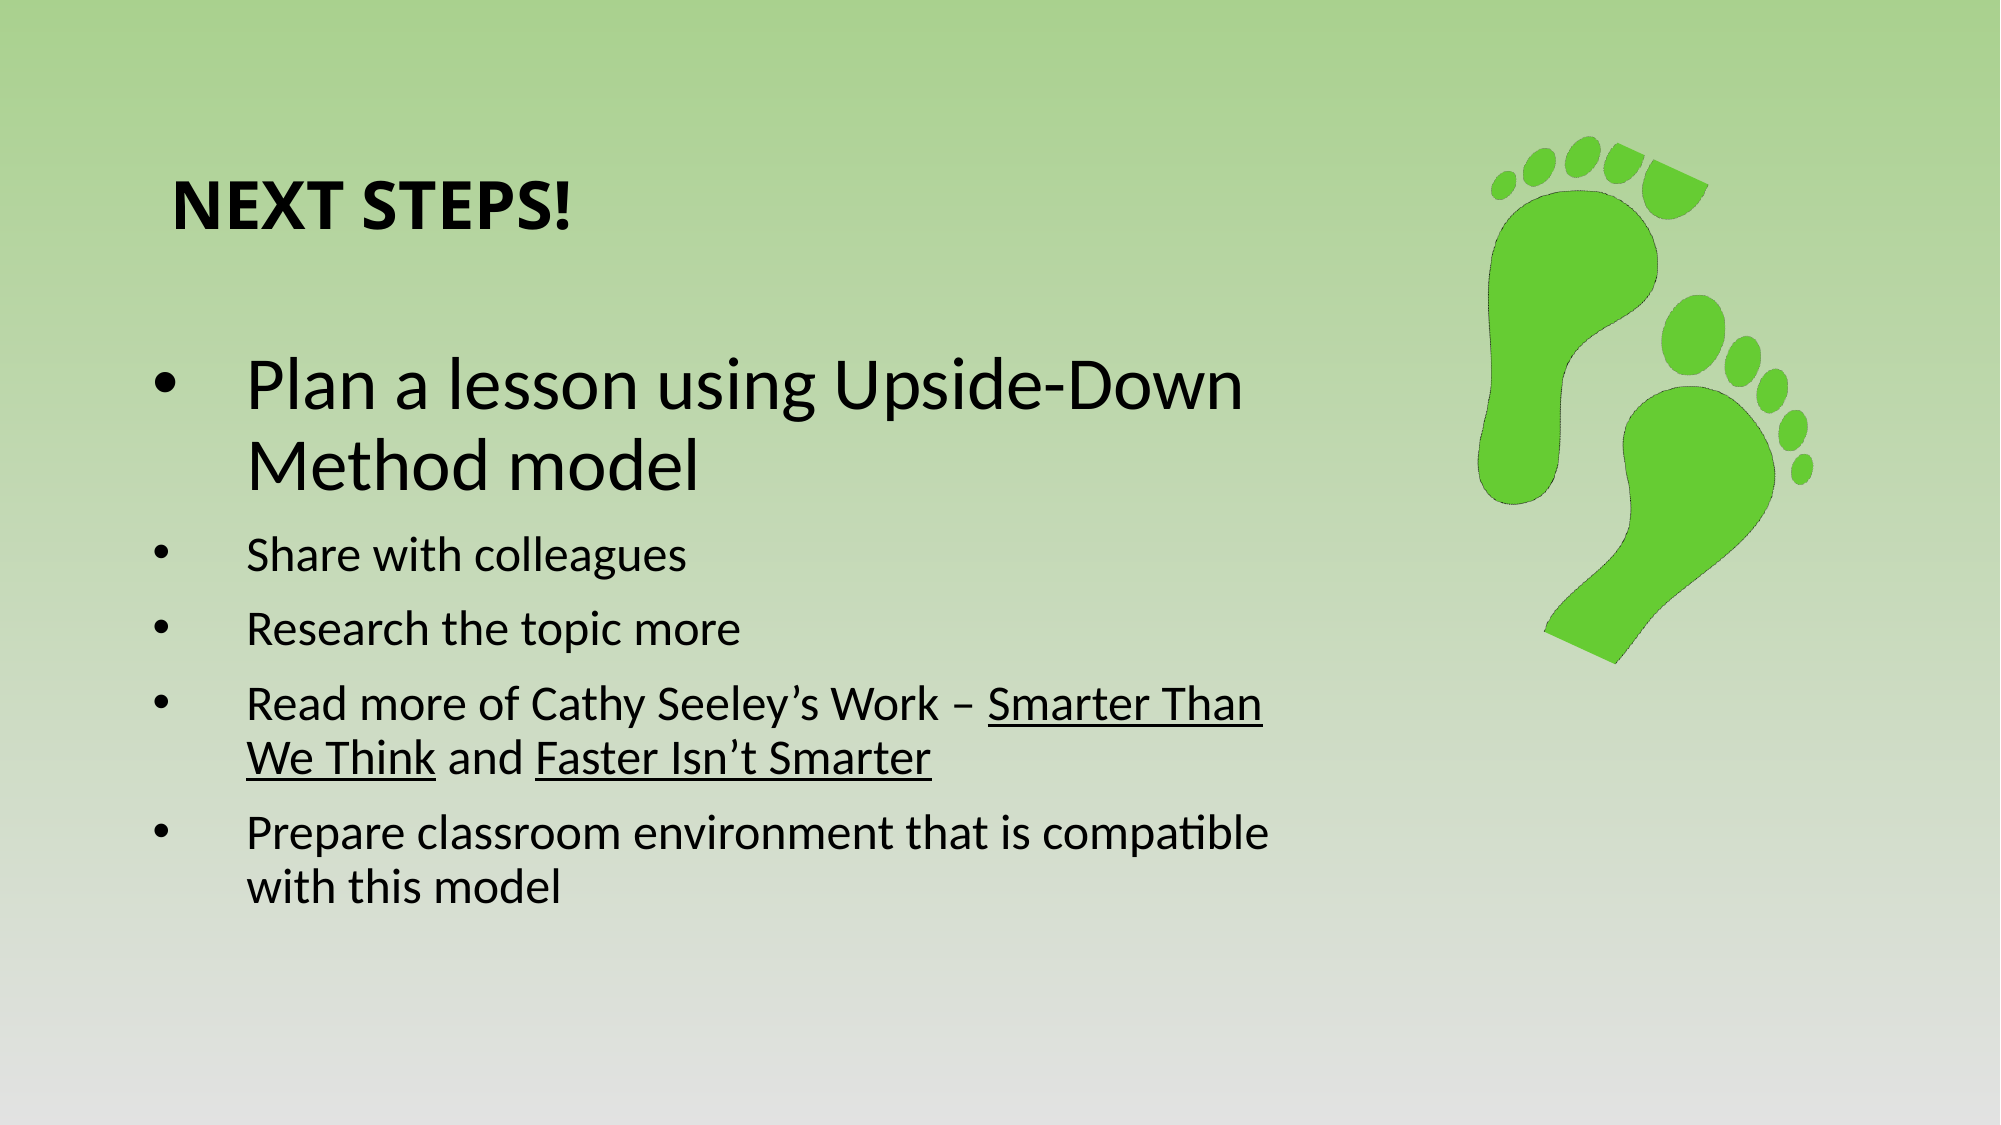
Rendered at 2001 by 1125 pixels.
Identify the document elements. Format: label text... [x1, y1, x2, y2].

picture [1247, 63, 1991, 746]
title NEXT STEPS! [154, 0, 1363, 252]
list Plan a lesson using Upside-Down Method model Share with colleagues Research the topic more Read more of Cathy Seeley’s Work – Smarter Than We Think and Faster Isn’t Smarter Prepare classroom environment that is compatible with this model [137, 337, 1346, 963]
